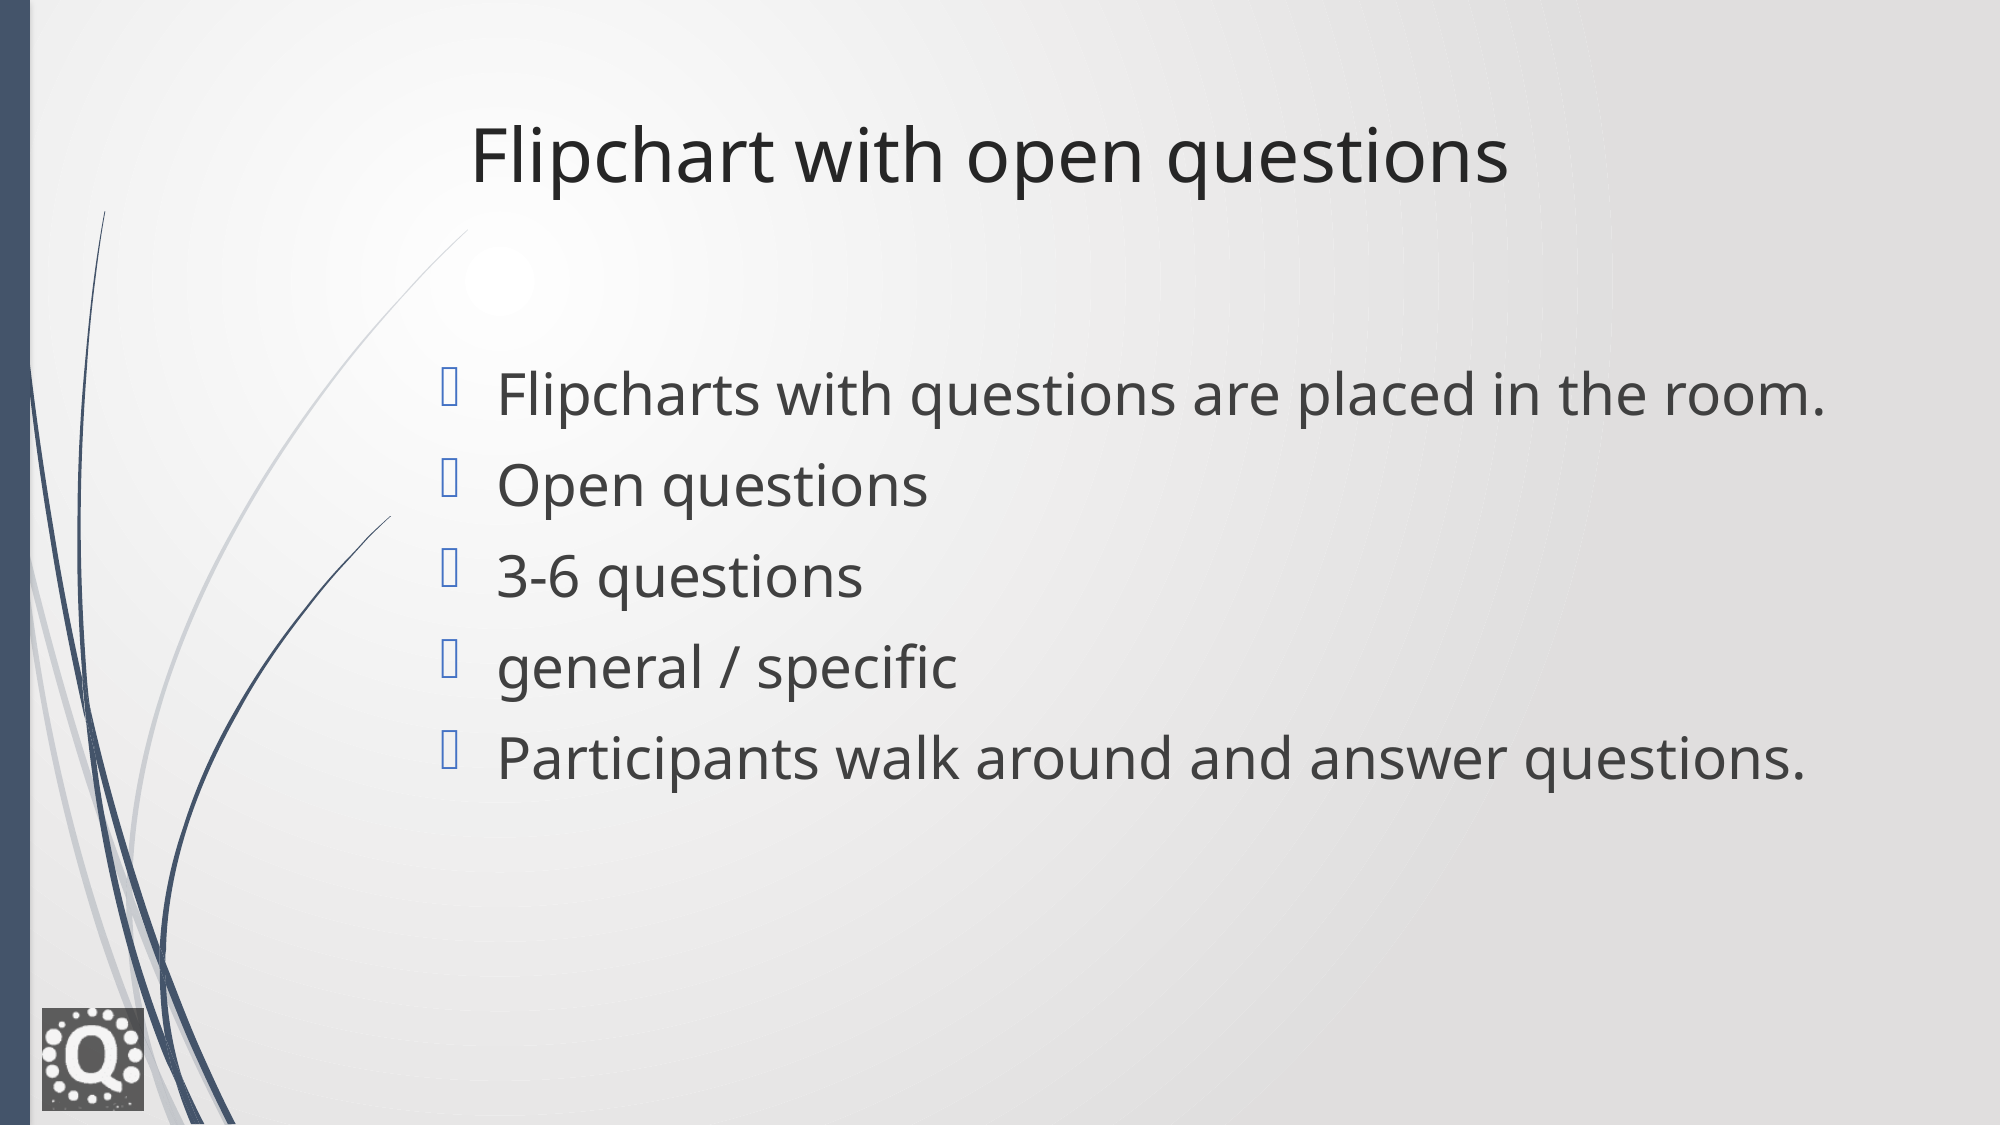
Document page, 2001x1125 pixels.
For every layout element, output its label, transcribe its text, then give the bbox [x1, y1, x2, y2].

picture [42, 1008, 144, 1111]
list Flipcharts with questions are placed in the room. Open questions 3-6 questions general / specific Participants walk around and answer questions. [424, 350, 1888, 970]
title Flipchart with open questions [269, 99, 1731, 310]
